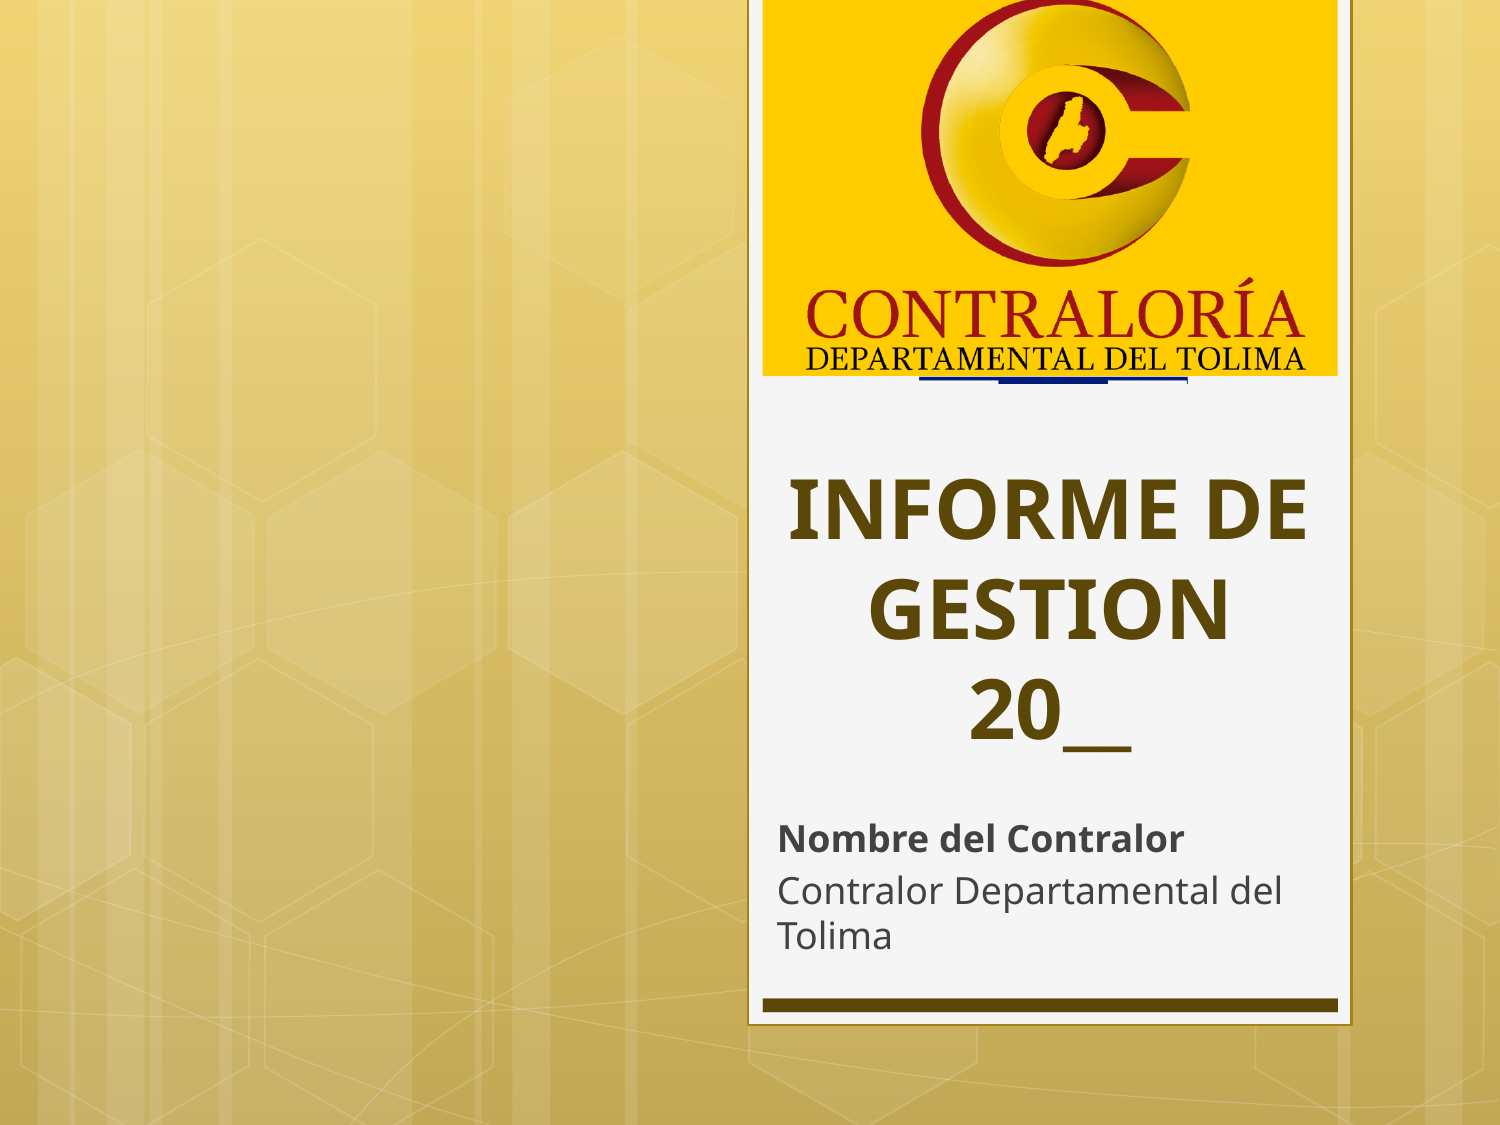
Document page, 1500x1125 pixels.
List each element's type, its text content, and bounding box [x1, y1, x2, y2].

subtitle Nombre del Contralor Contralor Departamental del Tolima [761, 807, 1353, 976]
title INFORME DE GESTION 20__ [773, 456, 1326, 764]
picture [806, 0, 1306, 384]
